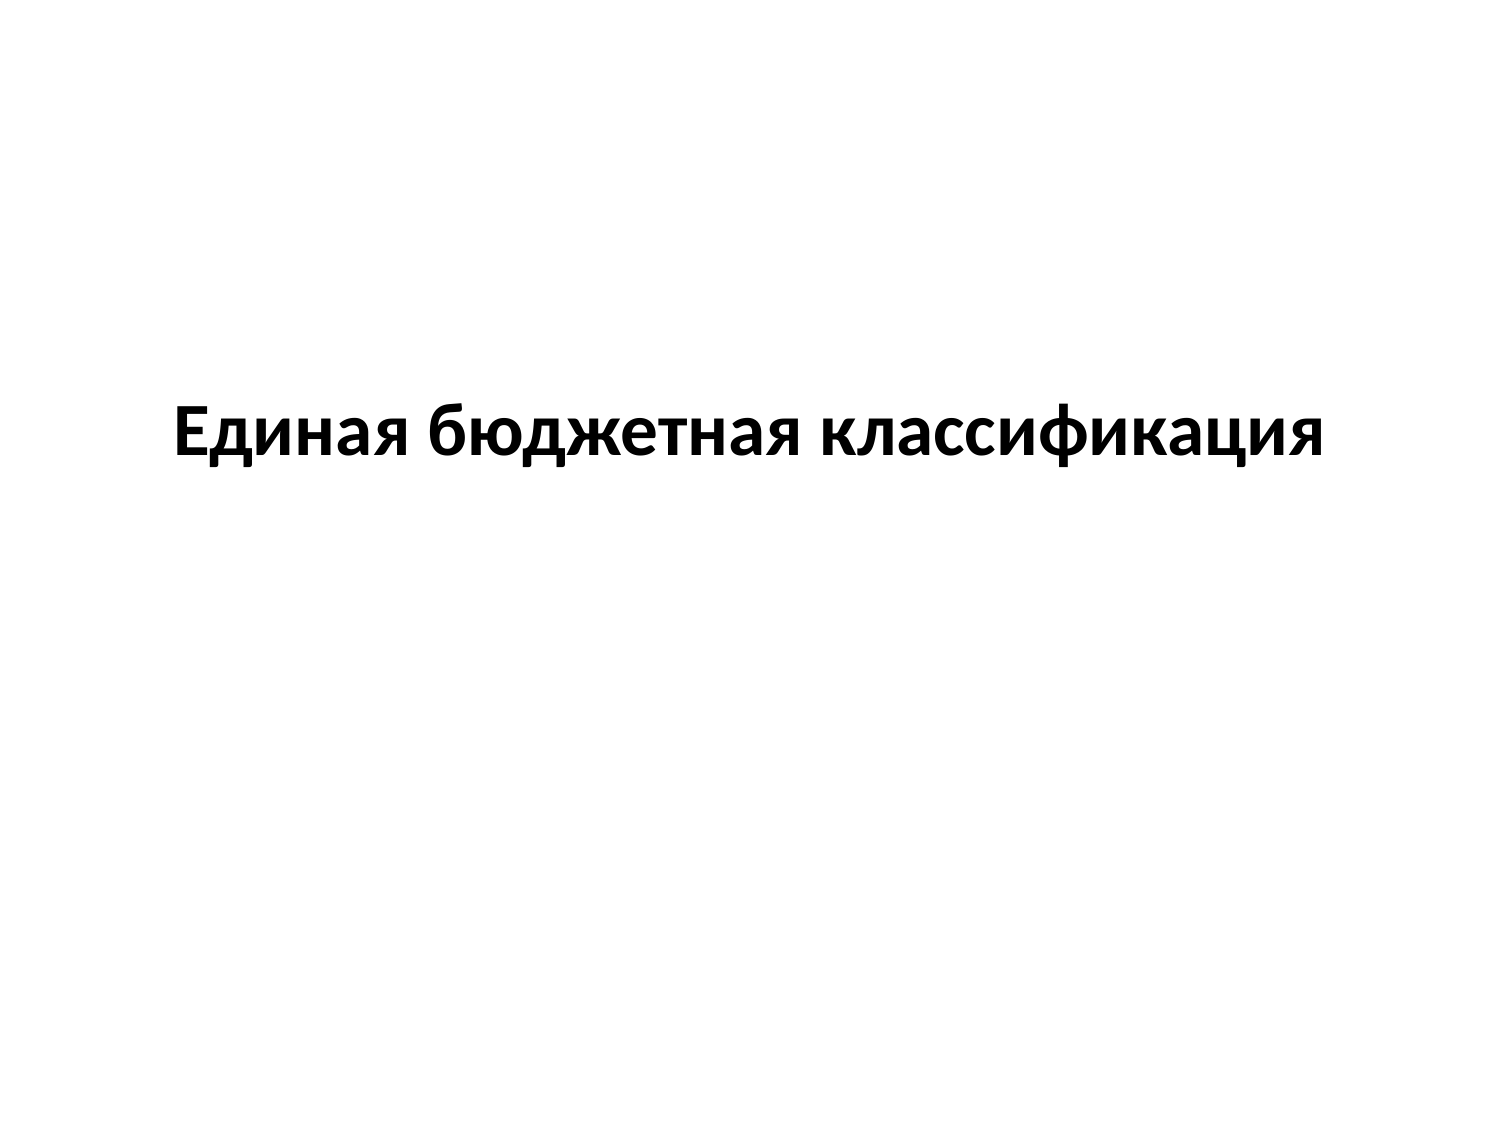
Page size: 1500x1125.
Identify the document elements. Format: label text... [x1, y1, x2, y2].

title Единая бюджетная классификация [112, 349, 1388, 591]
